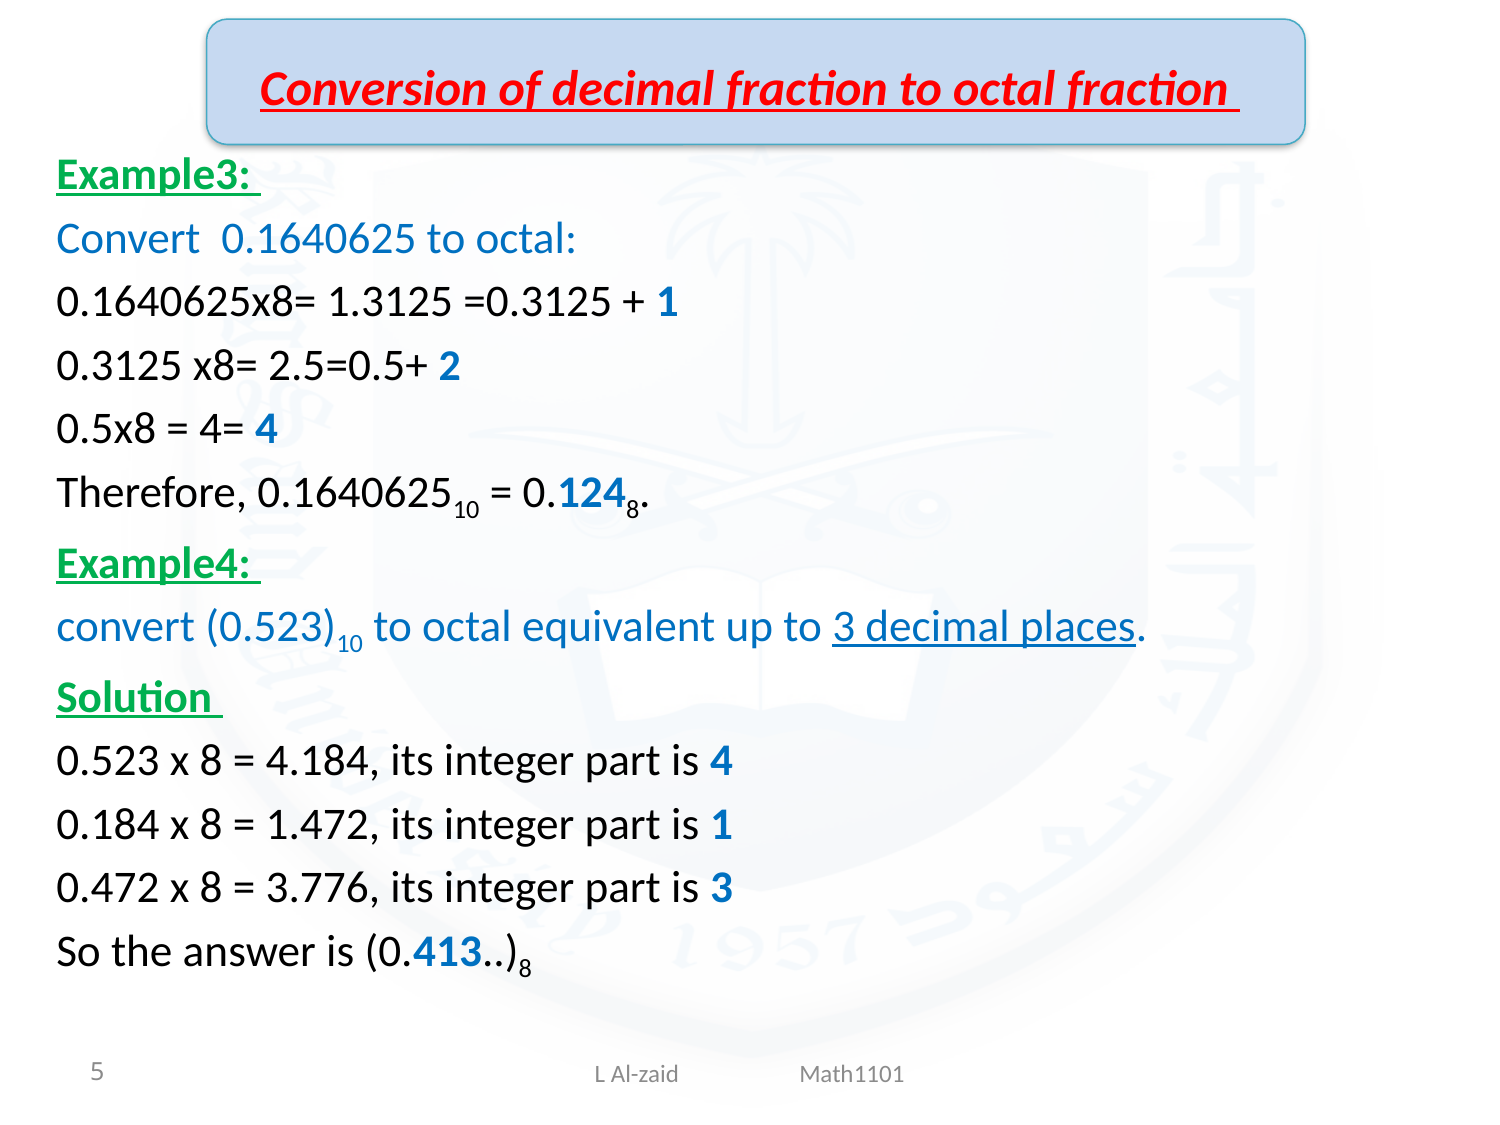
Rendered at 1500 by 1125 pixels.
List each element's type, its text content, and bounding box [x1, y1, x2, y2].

list Example3: Convert 0.1640625 to octal: 0.1640625x8= 1.3125 =0.3125 + 1 0.3125 x8= 2.5=0.5+ 2 0.5x8 = 4= 4 Therefore, 0.164062510 = 0.1248. Example4: convert (0.523)10 to octal equivalent up to 3 decimal places. Solution 0.523 x 8 = 4.184, its integer part is 4 0.184 x 8 = 1.472, its integer part is 1 0.472 x 8 = 3.776, its integer part is 3 So the answer is (0.413..)8 [41, 137, 1392, 1000]
footer L Al-zaid Math1101 [512, 1042, 988, 1103]
title Conversion of decimal fraction to octal fraction [75, 45, 1425, 126]
text_box [206, 126, 1306, 137]
slide_number 5 [75, 1042, 425, 1103]
text_box [205, 18, 1306, 45]
